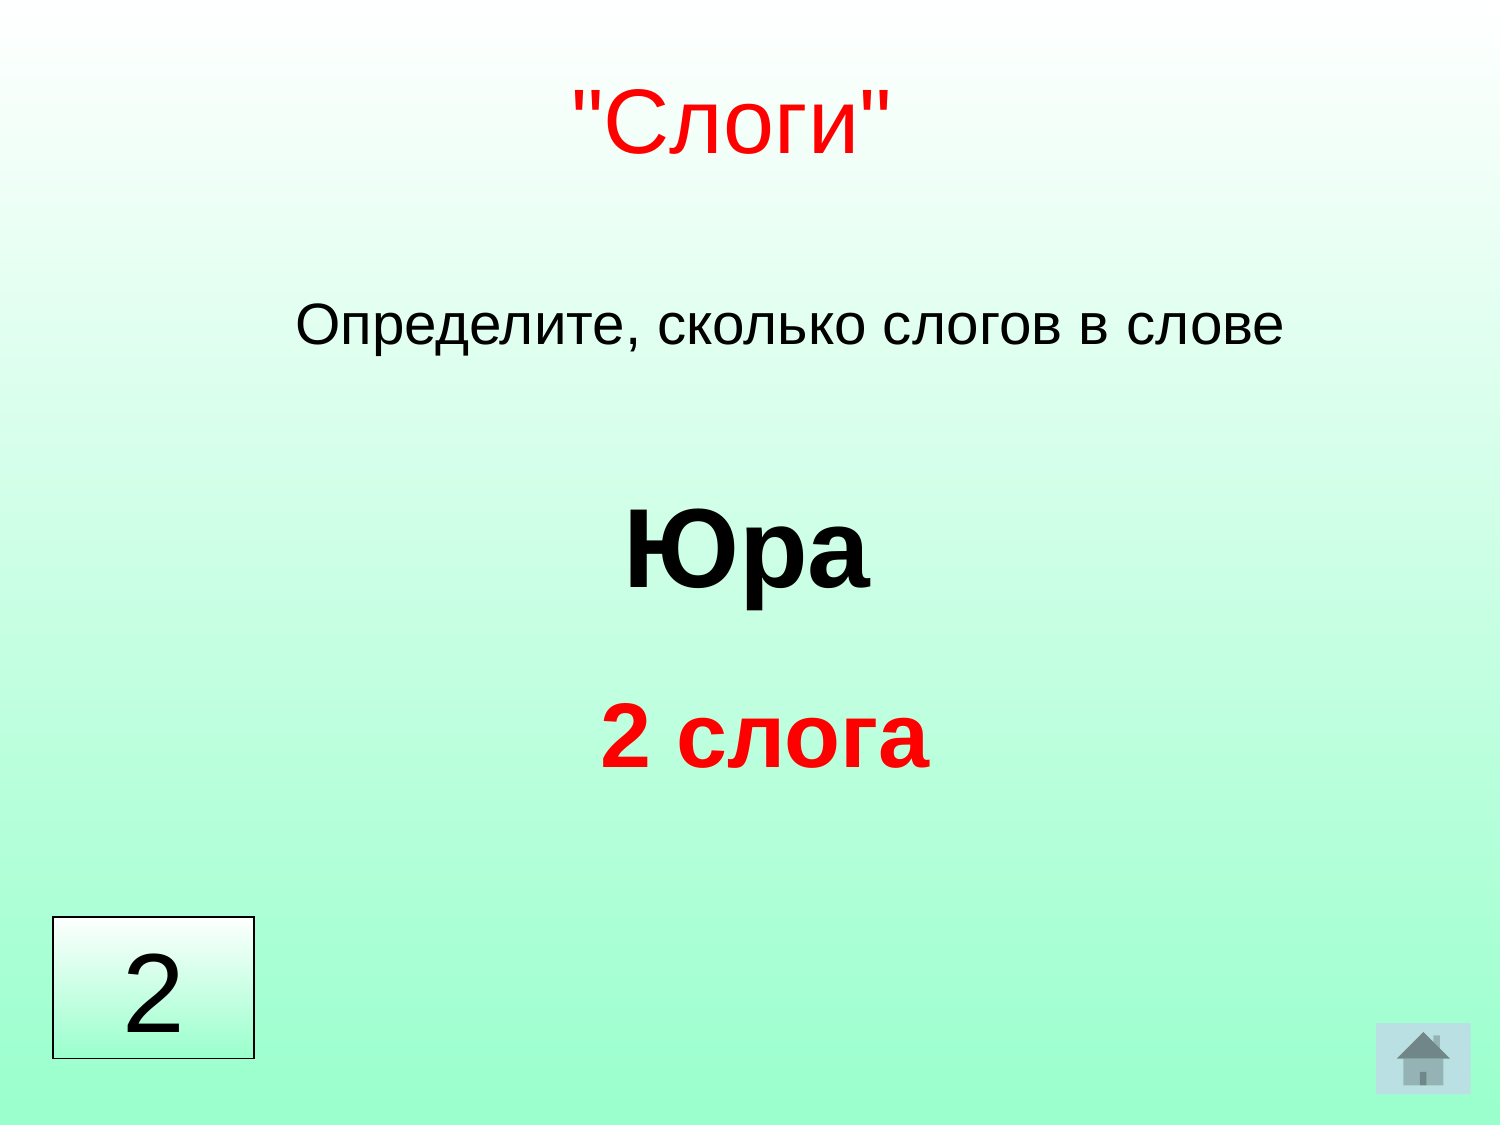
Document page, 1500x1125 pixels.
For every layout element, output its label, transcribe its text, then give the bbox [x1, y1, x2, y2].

text_box Юра [608, 468, 886, 618]
text_box 2 слога [585, 668, 946, 794]
text_box [1376, 1023, 1471, 1095]
text_box "Слоги" [398, 54, 1065, 270]
text_box 2 [53, 916, 254, 1059]
text_box Определите, сколько слогов в слове [280, 278, 1302, 364]
